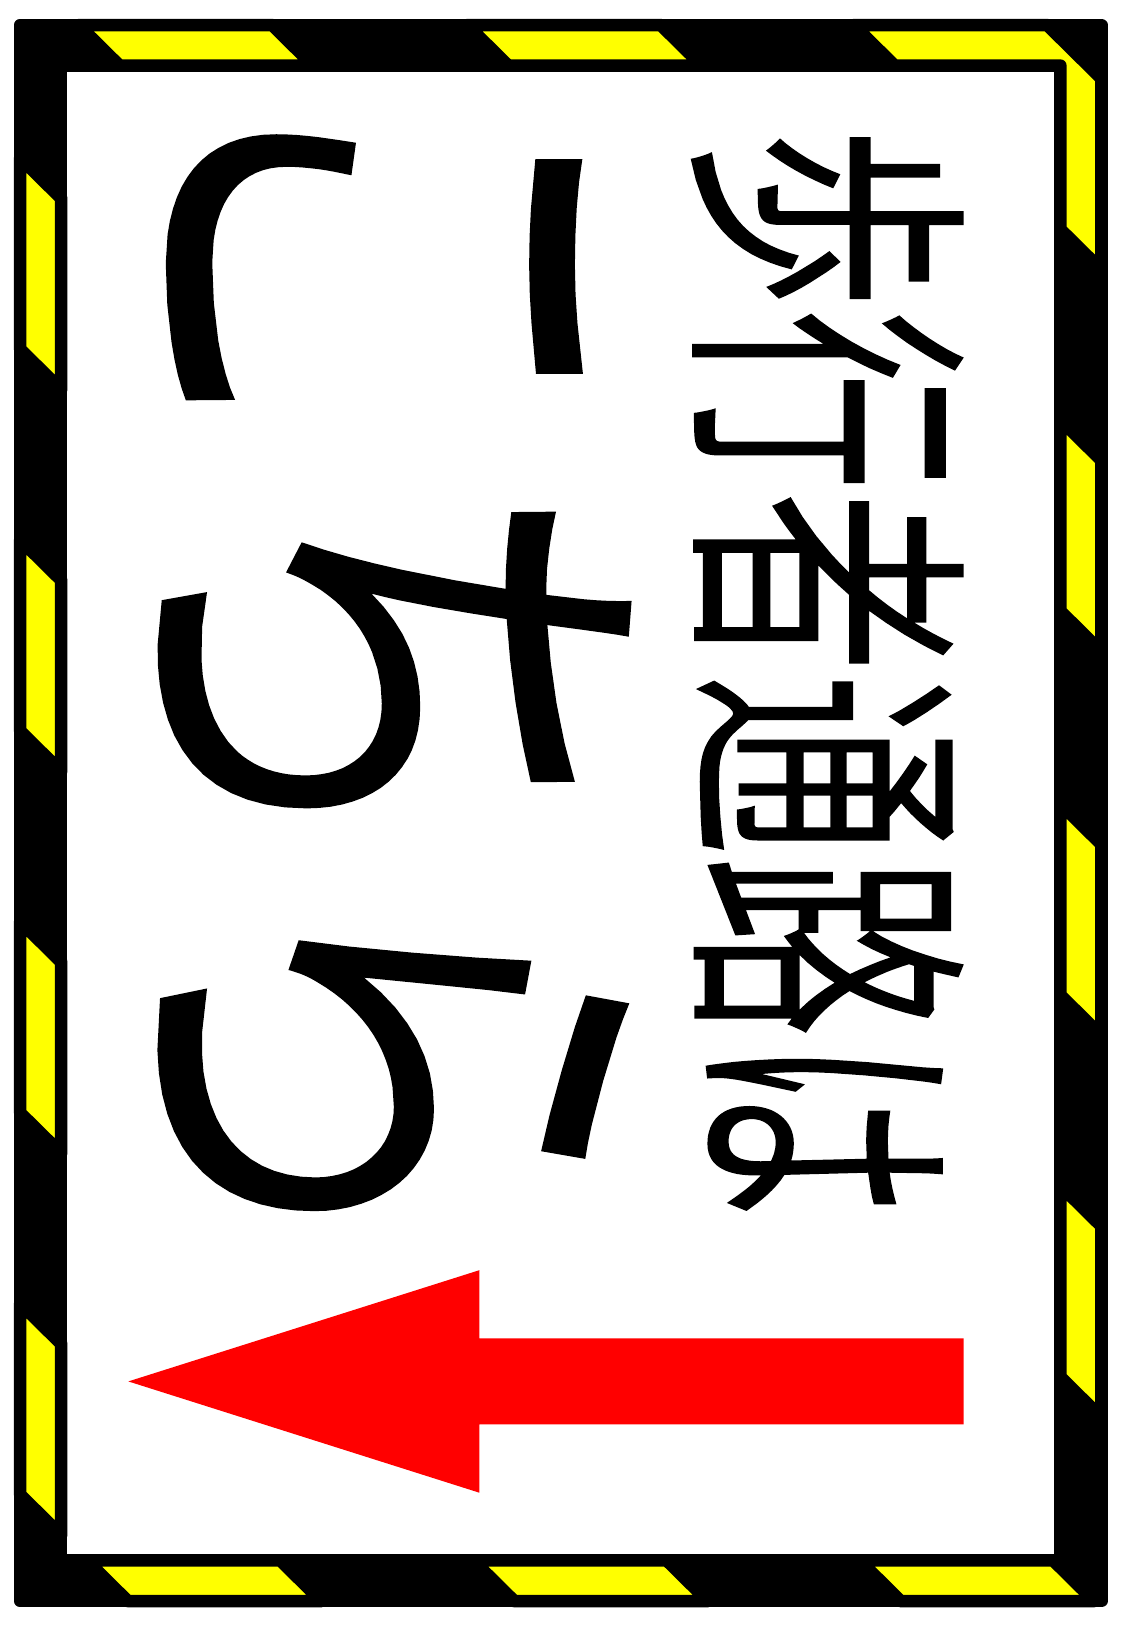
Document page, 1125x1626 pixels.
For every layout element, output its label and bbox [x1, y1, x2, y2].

text_box [0, 272, 1125, 1354]
text_box [126, 1362, 966, 1495]
